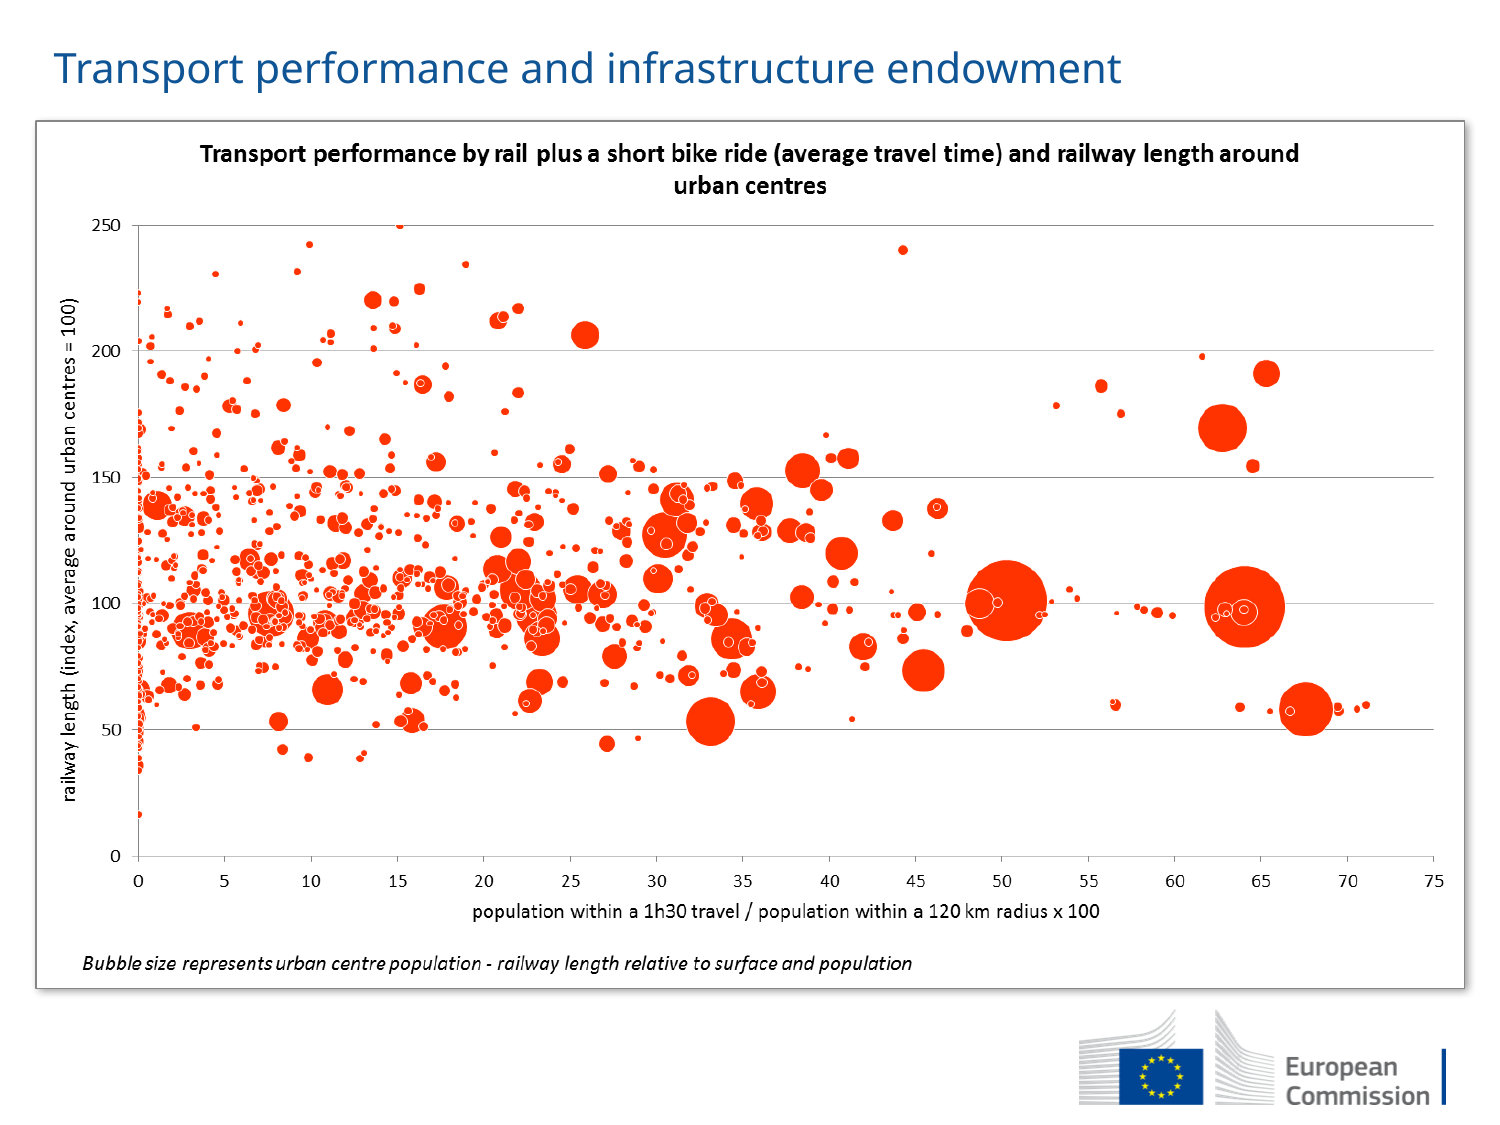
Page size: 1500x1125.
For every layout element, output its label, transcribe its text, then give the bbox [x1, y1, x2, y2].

picture [1078, 1008, 1447, 1106]
title Transport performance and infrastructure endowment [38, 30, 1425, 104]
picture [35, 120, 1465, 989]
